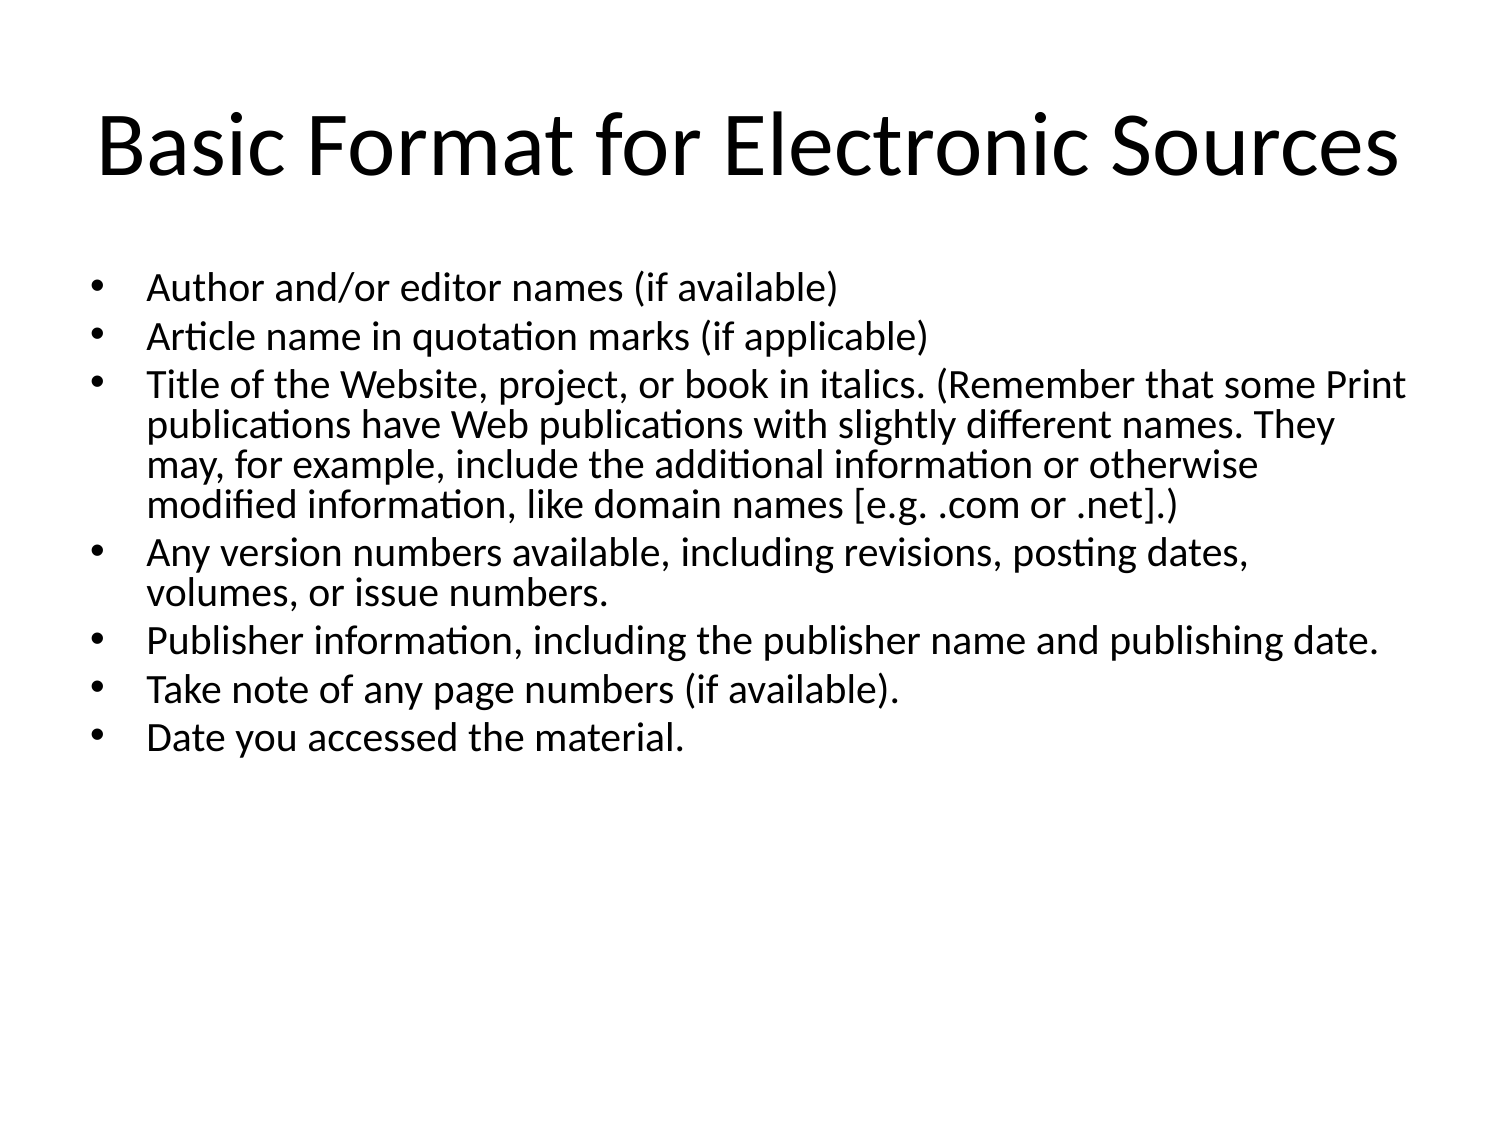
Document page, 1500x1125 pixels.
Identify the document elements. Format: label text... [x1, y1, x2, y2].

list Author and/or editor names (if available) Article name in quotation marks (if applicable) Title of the Website, project, or book in italics. (Remember that some Print publications have Web publications with slightly different names. They may, for example, include the additional information or otherwise modified information, like domain names [e.g. .com or .net].) Any version numbers available, including revisions, posting dates, volumes, or issue numbers. Publisher information, including the publisher name and publishing date. Take note of any page numbers (if available). Date you accessed the material. [75, 262, 1425, 1005]
title Basic Format for Electronic Sources [75, 45, 1425, 233]
